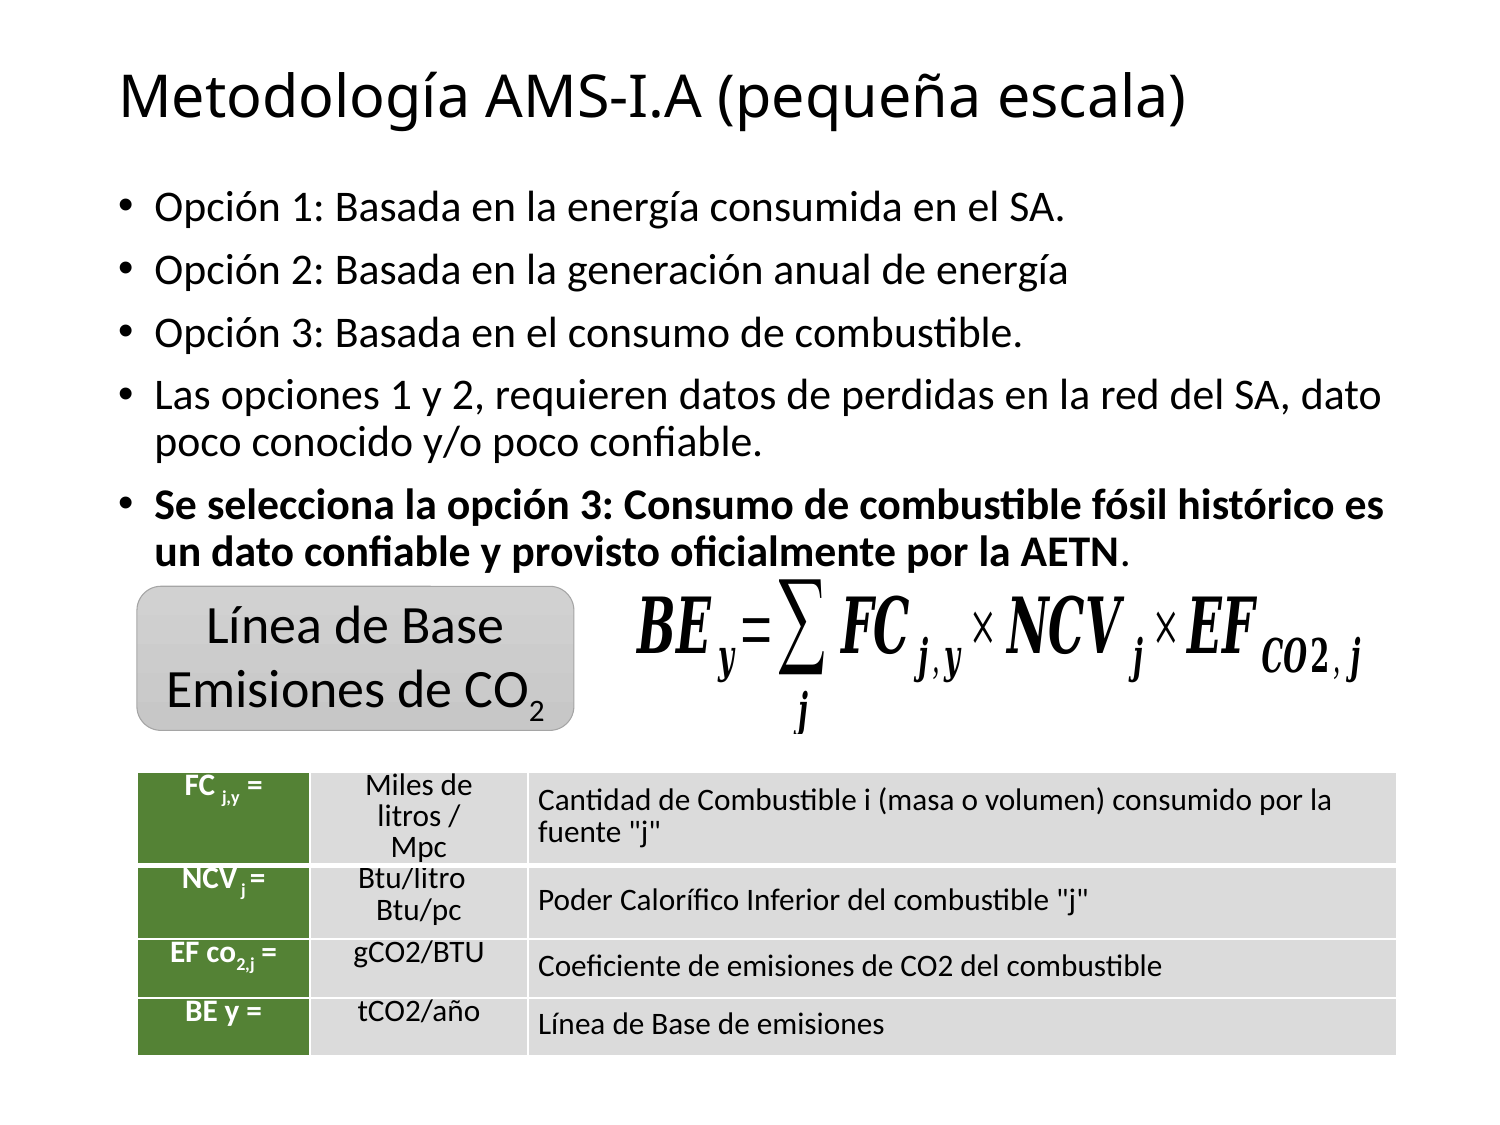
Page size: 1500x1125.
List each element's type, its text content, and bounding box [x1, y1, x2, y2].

table_header FC j,y = [138, 773, 309, 863]
table_cell gCO2/BTU [311, 940, 527, 997]
text_box Línea de Base Emisiones de CO2 [136, 585, 575, 731]
table_cell Línea de Base de emisiones [529, 999, 1396, 1055]
table_cell EF co2,j = [138, 940, 309, 997]
table_cell NCV j = [138, 868, 309, 938]
table_cell tCO2/año [311, 999, 527, 1055]
list Opción 1: Basada en la energía consumida en el SA. Opción 2: Basada en la generación anual de energía Opción 3: Basada en el consumo de combustible. Las opciones 1 y 2, requieren datos de perdidas en la red del SA, dato poco conocido y/o poco confiable. Se selecciona la opción 3: Consumo de combustible fósil histórico es un dato confiable y provisto oficialmente por la AETN. [103, 176, 1420, 587]
table_cell Poder Calorífico Inferior del combustible "j" [529, 868, 1396, 938]
table_cell BE y = [138, 999, 309, 1055]
title Metodología AMS-I.A (pequeña escala) [103, 58, 1397, 139]
table_header Miles de litros / Mpc [311, 773, 527, 863]
table_cell Coeficiente de emisiones de CO2 del combustible [529, 940, 1396, 997]
table_cell Btu/litro Btu/pc [311, 868, 527, 938]
table_header Cantidad de Combustible i (masa o volumen) consumido por la fuente "j" [529, 773, 1396, 863]
